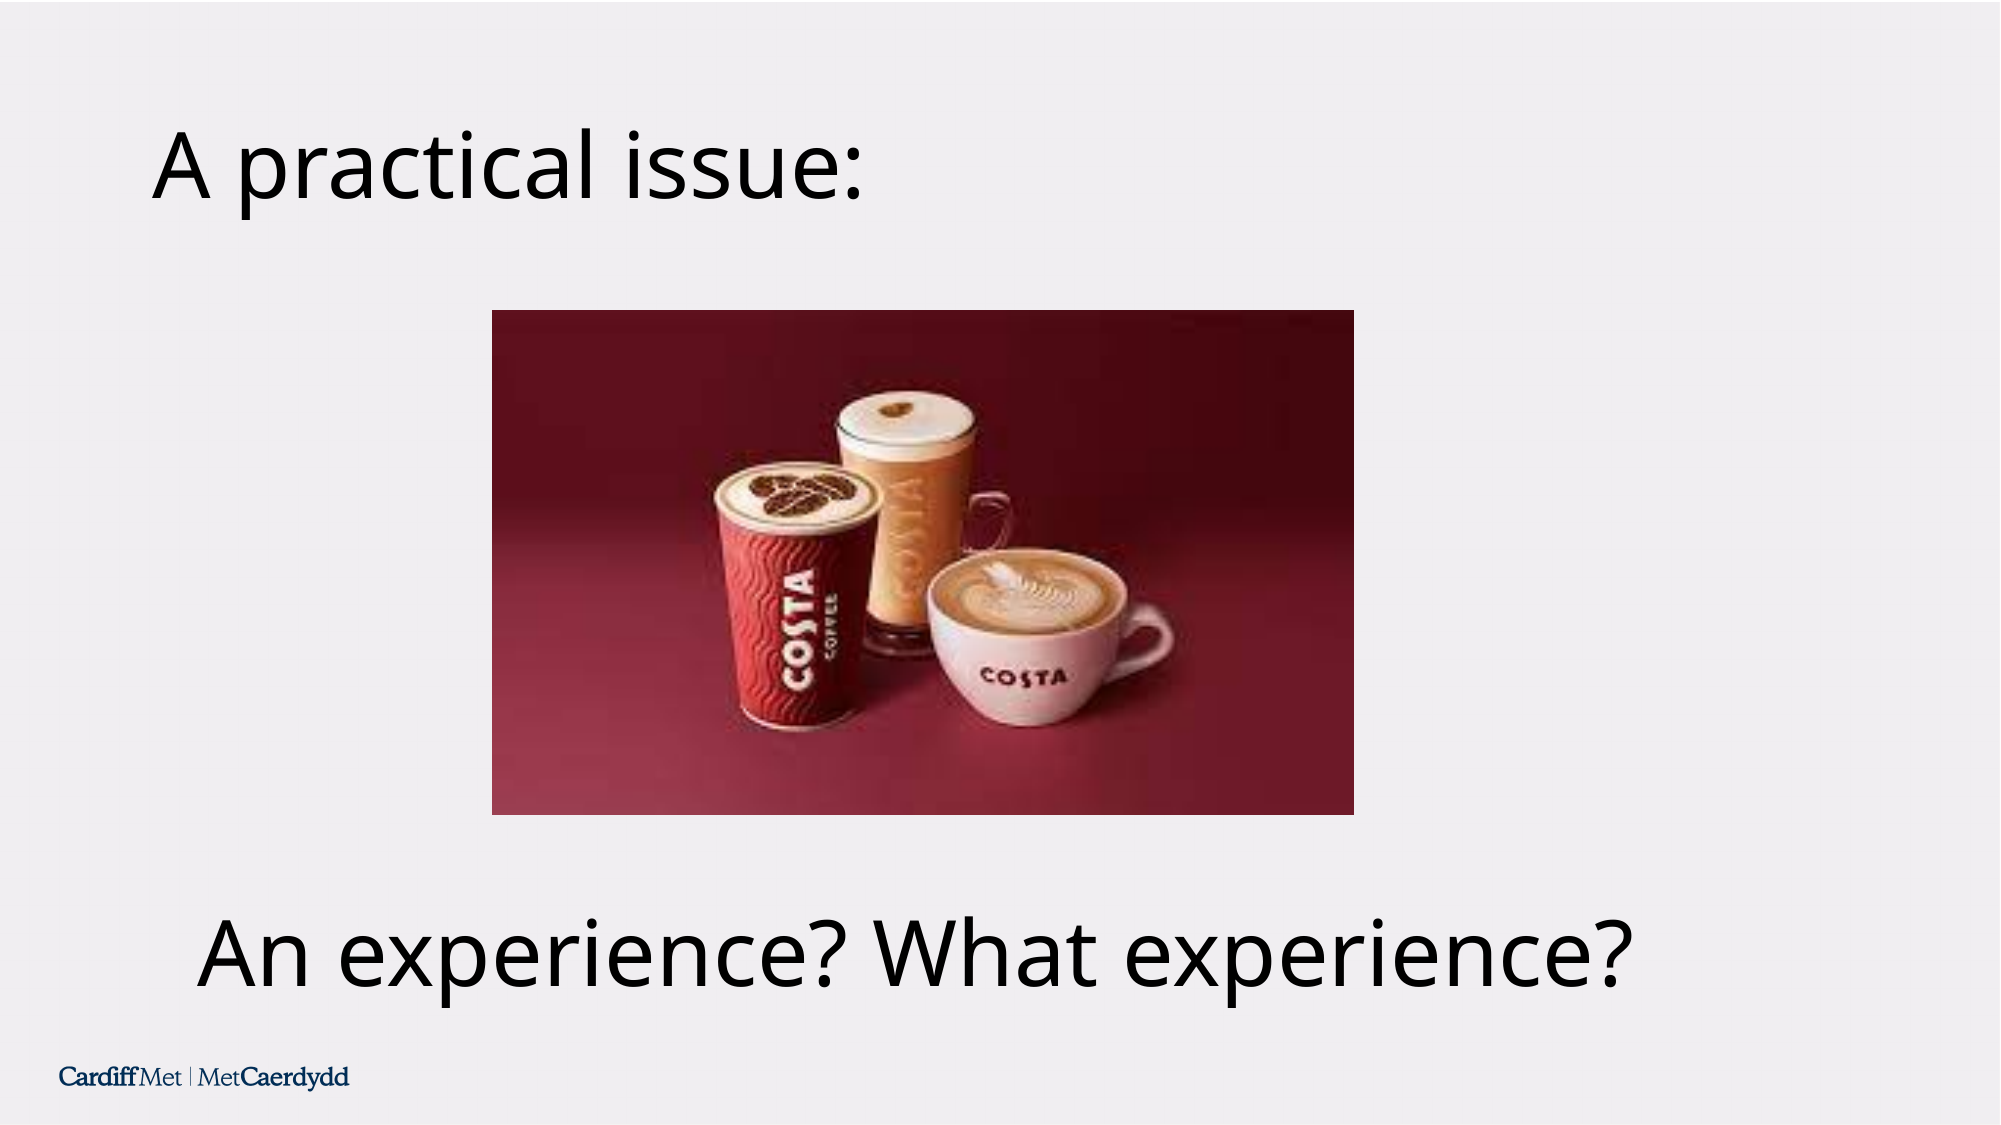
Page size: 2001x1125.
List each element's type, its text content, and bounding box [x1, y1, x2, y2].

title A practical issue: [137, 59, 1863, 278]
picture [0, 2, 2000, 1125]
text_box An experience? What experience? [182, 847, 1908, 1066]
